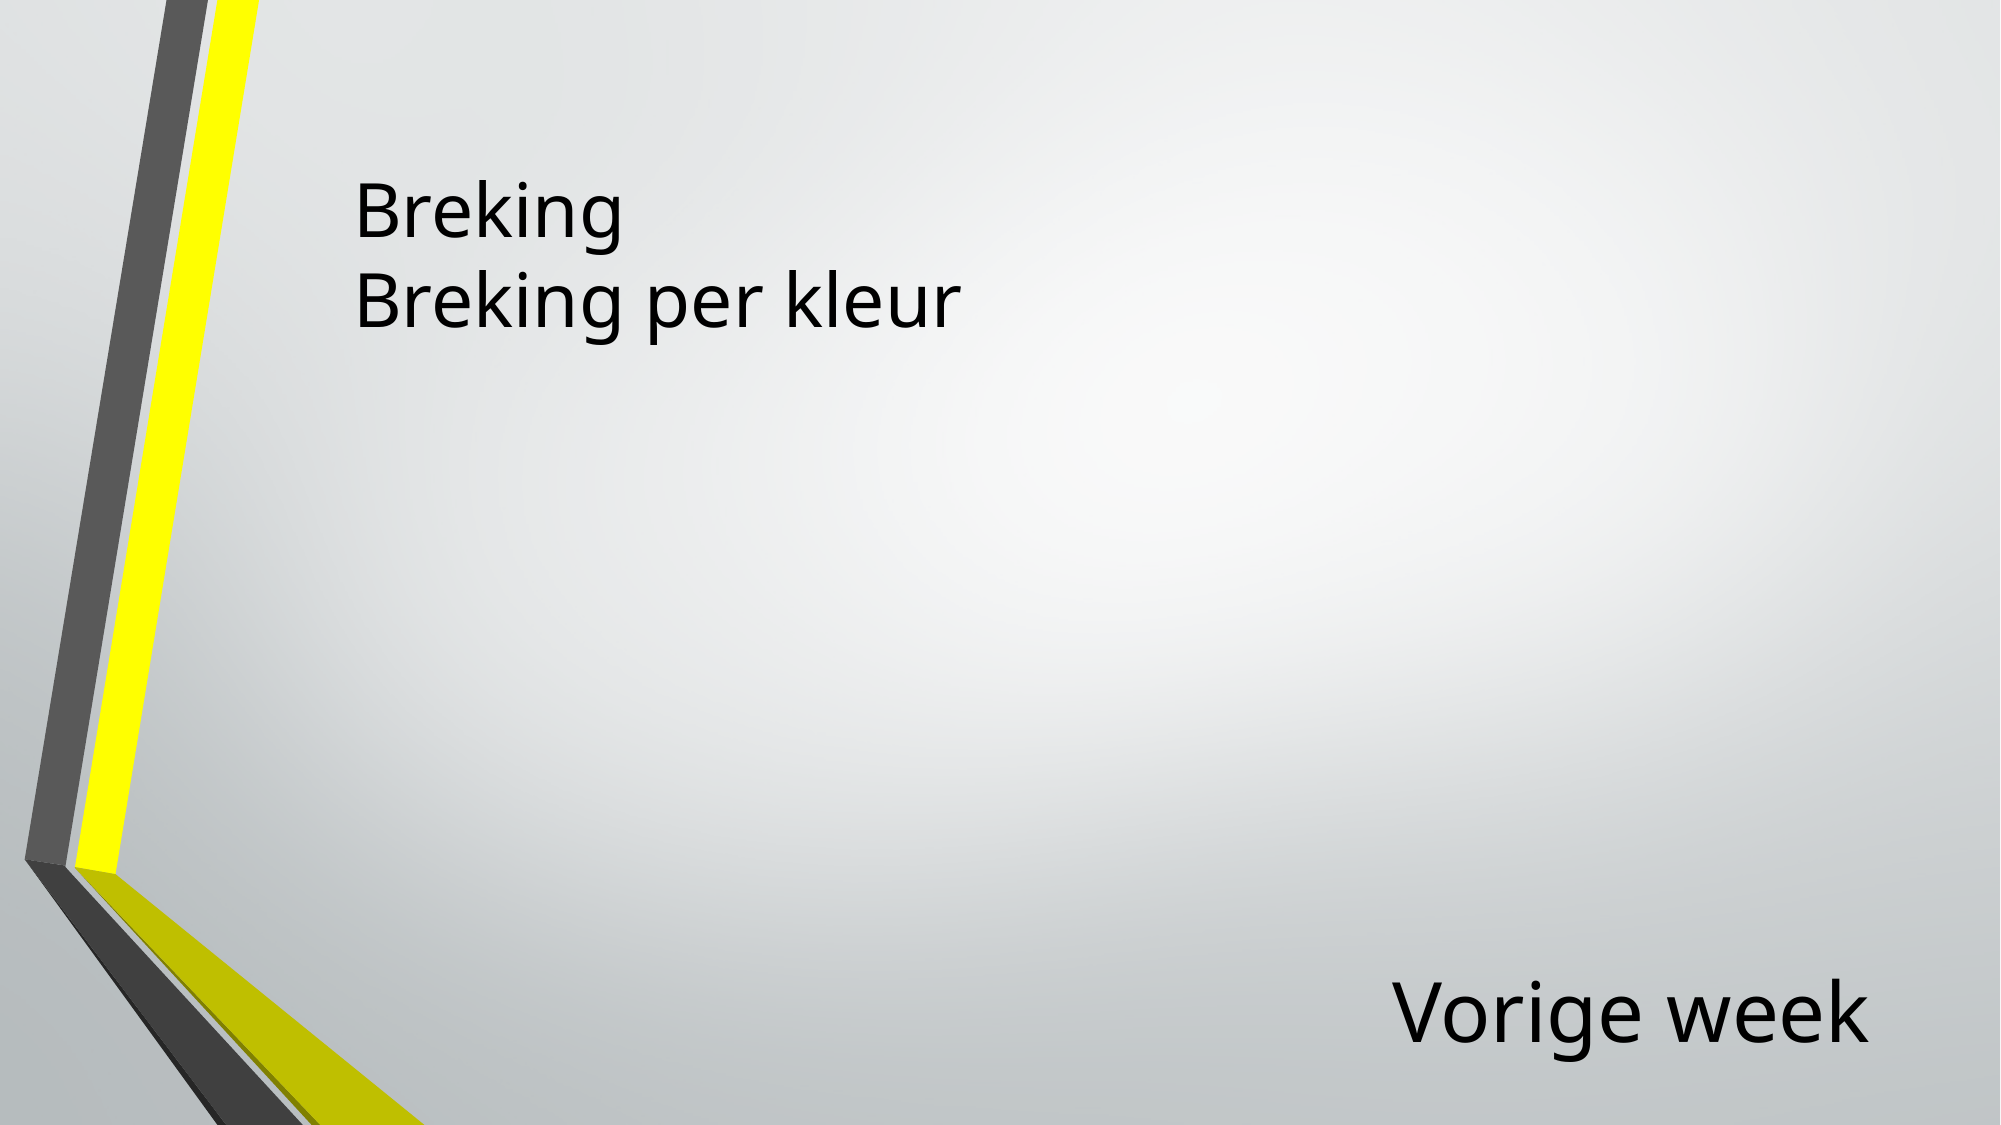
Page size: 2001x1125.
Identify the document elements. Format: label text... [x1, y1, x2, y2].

text_box Breking Breking per kleur [338, 155, 1331, 576]
title Vorige week [809, 865, 2000, 1125]
